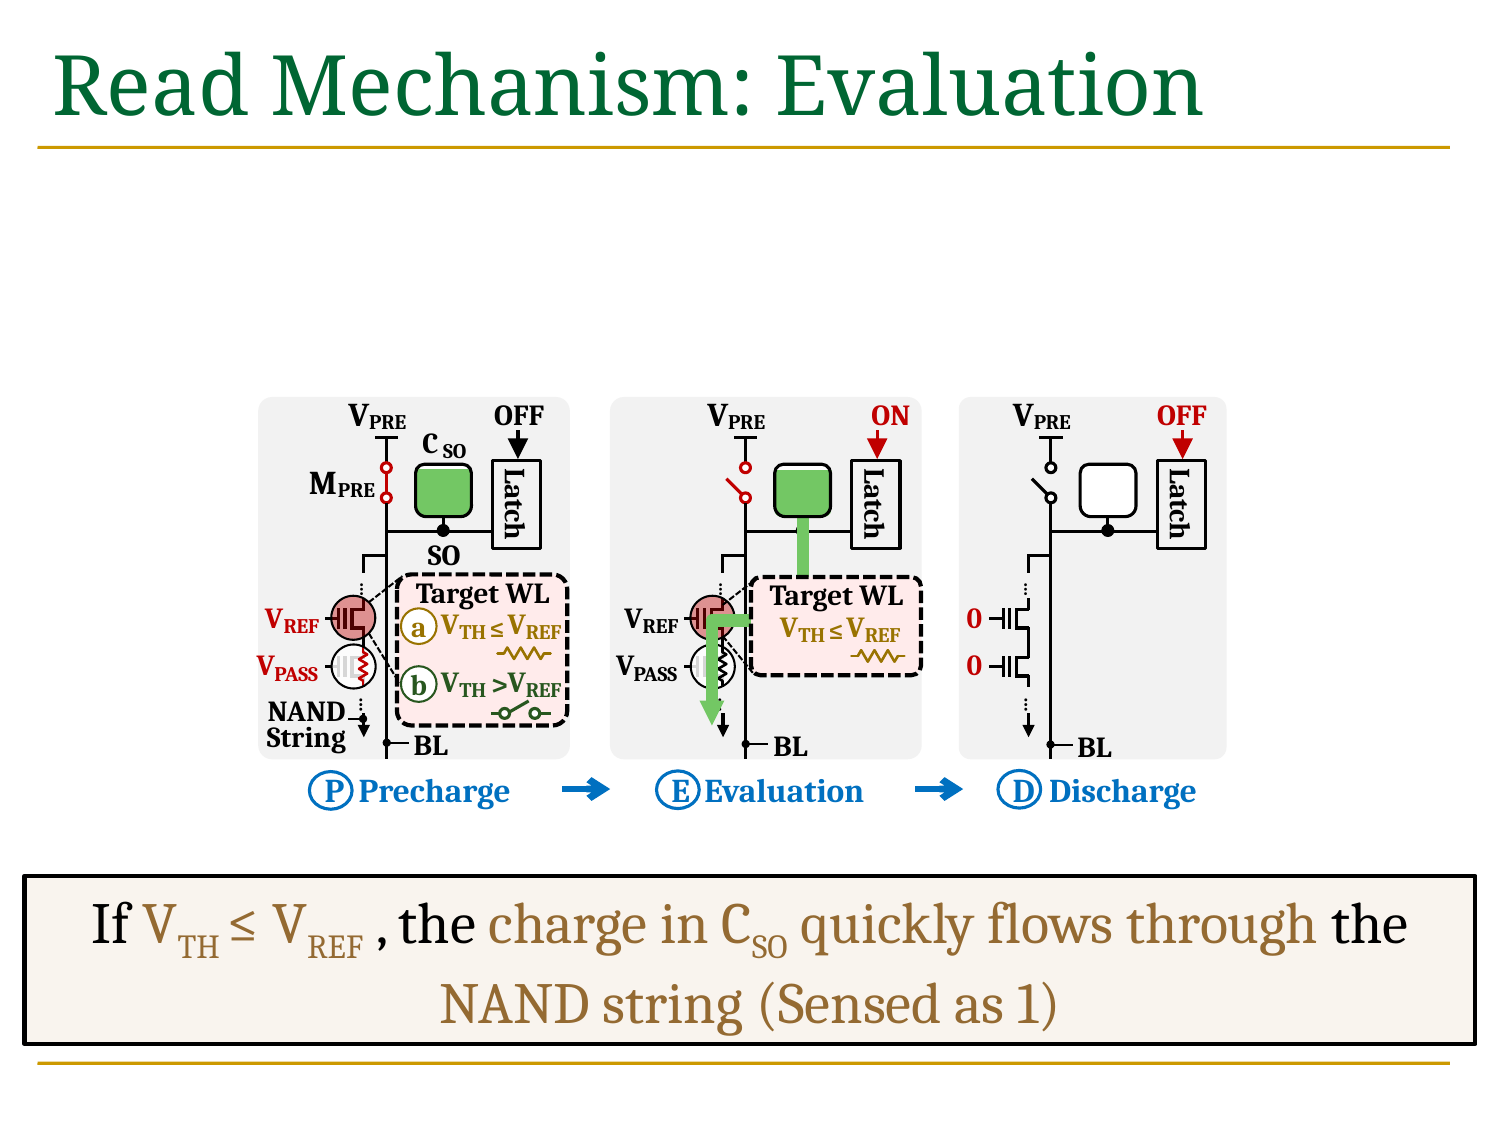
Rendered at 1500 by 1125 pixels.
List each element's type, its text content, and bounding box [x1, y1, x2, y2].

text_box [758, 599, 914, 648]
text_box If VTH ≤ VREF , the charge in CSO quickly flows through the NAND string (Sensed as 1) [22, 874, 1477, 1046]
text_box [851, 649, 905, 662]
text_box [722, 635, 754, 674]
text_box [722, 578, 757, 606]
title Read Mechanism: Evaluation [37, 24, 1450, 200]
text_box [235, 392, 1259, 810]
